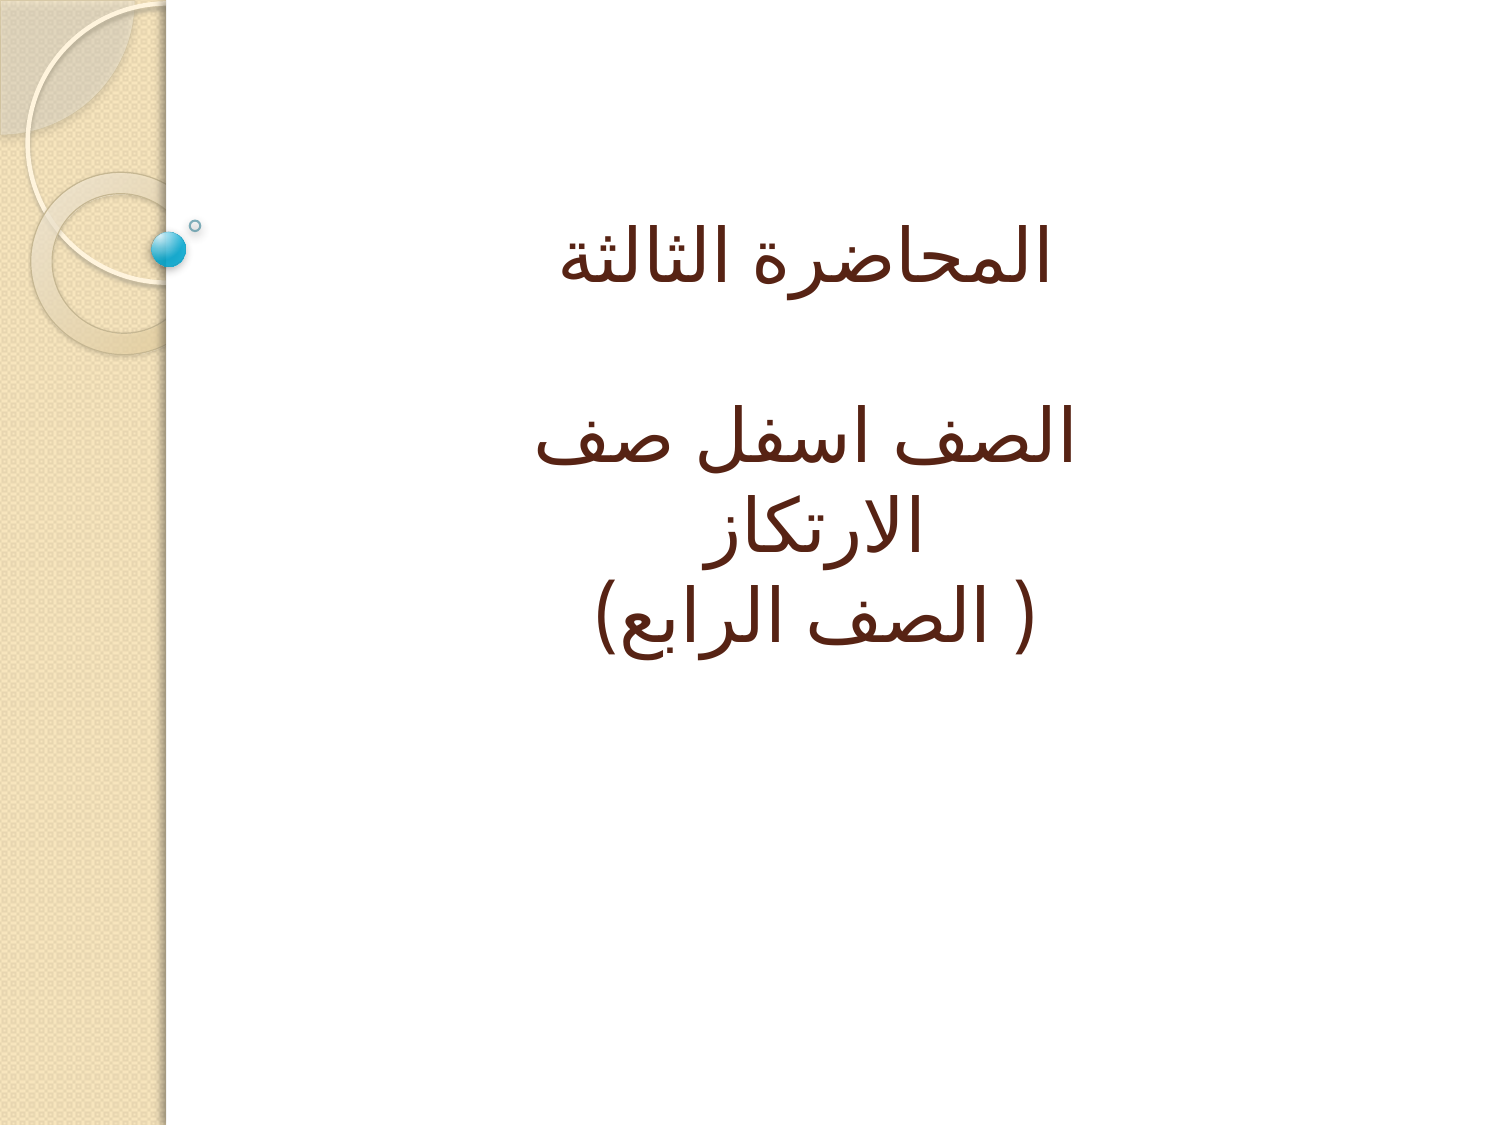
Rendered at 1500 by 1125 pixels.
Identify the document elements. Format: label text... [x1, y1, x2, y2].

text_box المحاضرة الثالثة الصف اسفل صف الارتكاز ( الصف الرابع) [430, 432, 1181, 665]
